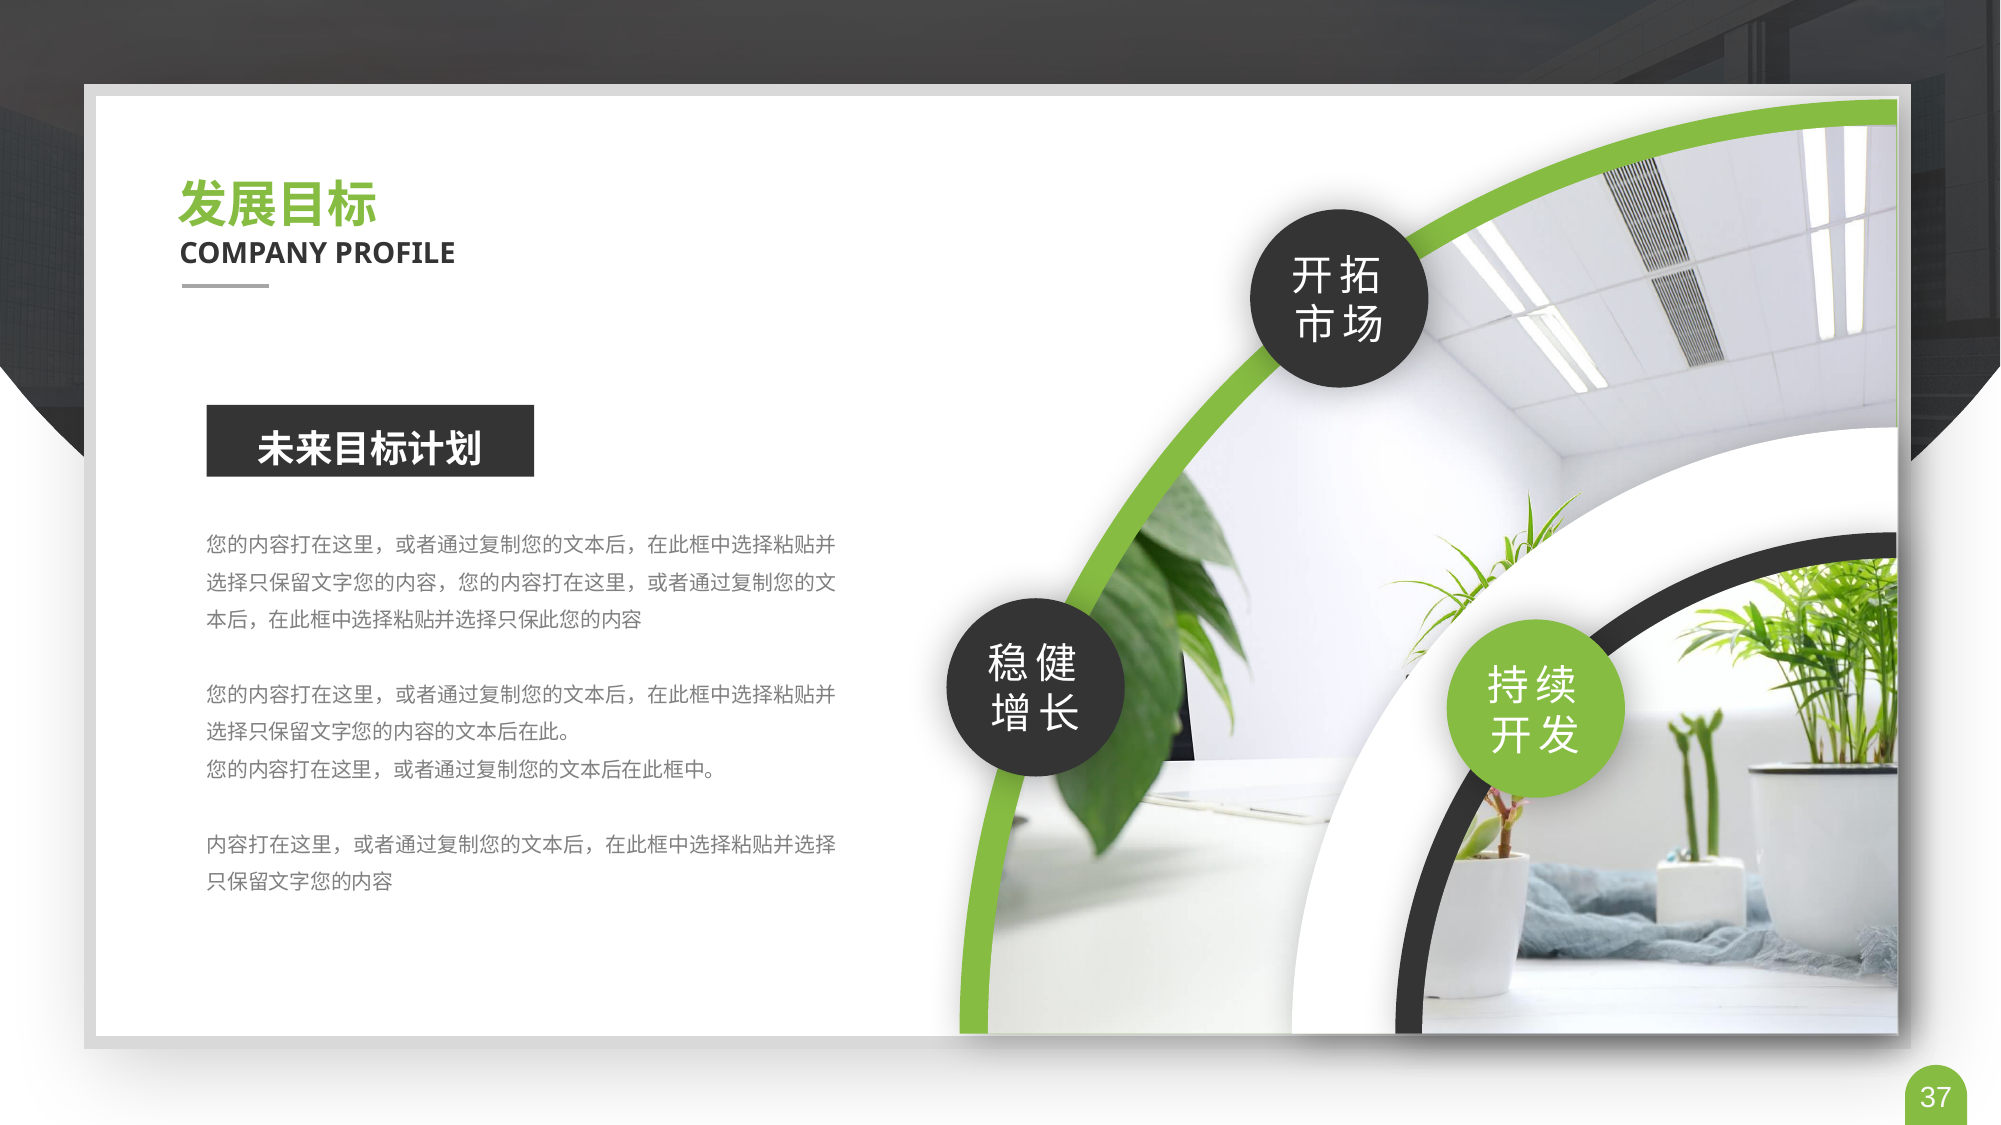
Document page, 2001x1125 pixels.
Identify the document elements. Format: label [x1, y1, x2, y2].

text_box [206, 404, 836, 898]
text_box [946, 99, 1898, 1034]
text_box [162, 146, 749, 312]
